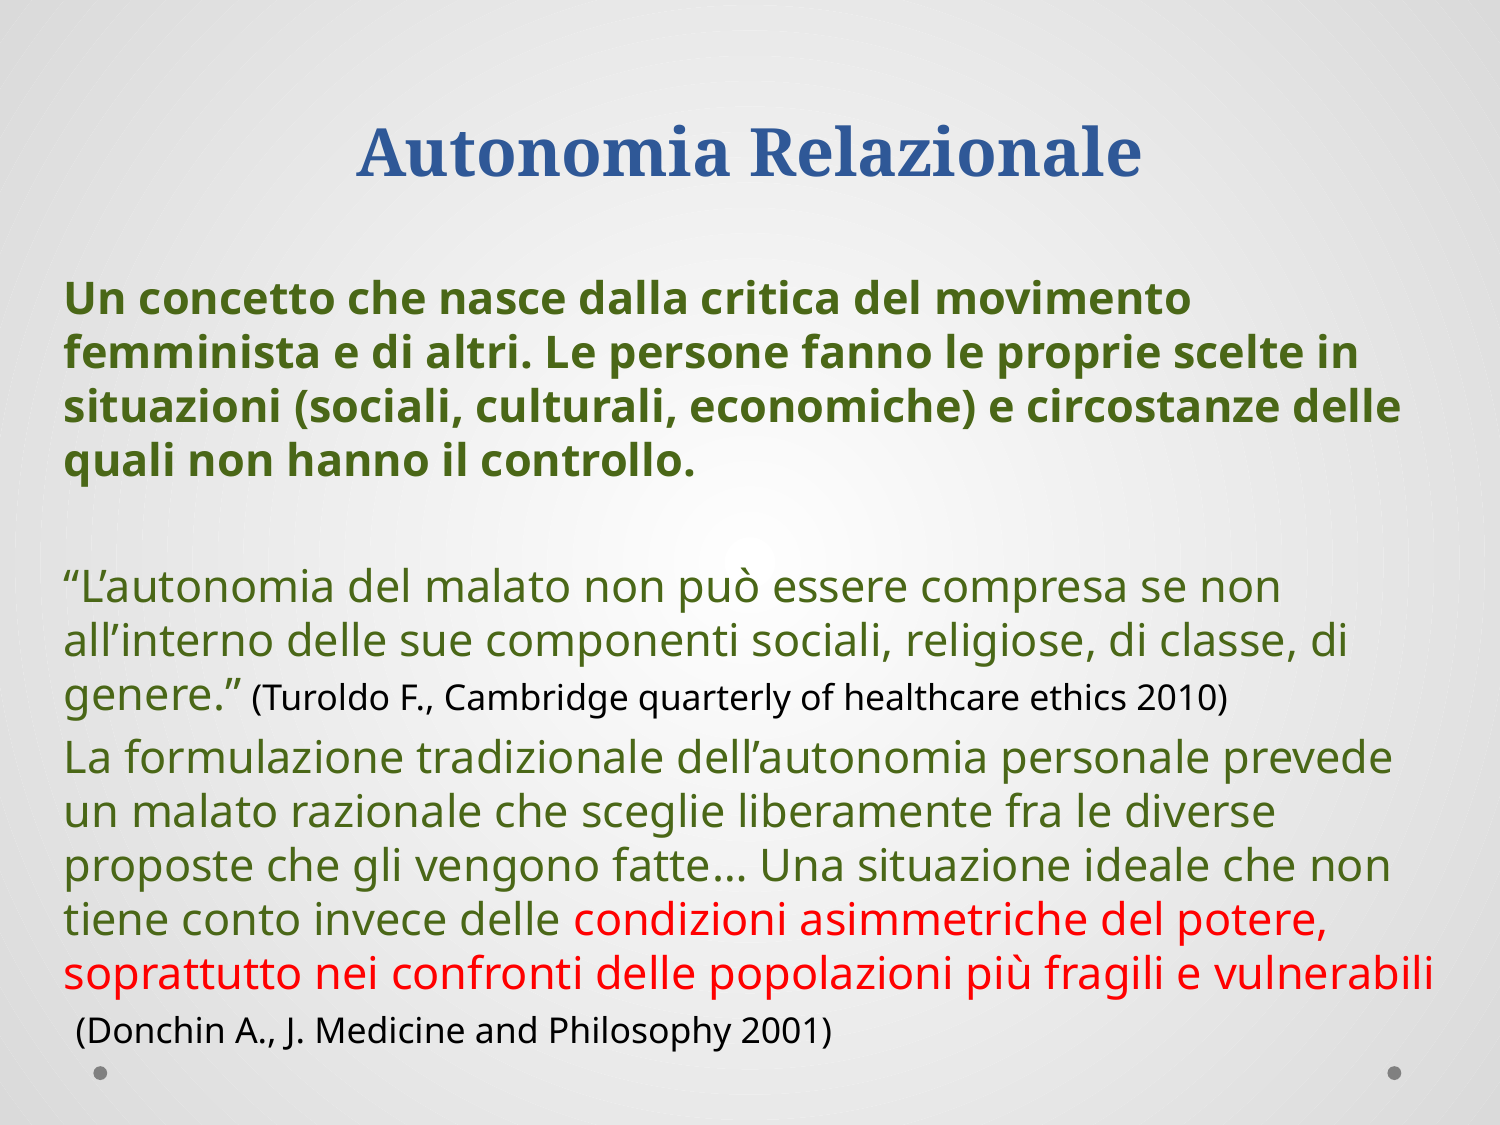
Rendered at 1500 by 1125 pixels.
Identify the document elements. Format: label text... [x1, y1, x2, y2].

title Autonomia Relazionale [75, 89, 1425, 198]
list Un concetto che nasce dalla critica del movimento femminista e di altri. Le persone fanno le proprie scelte in situazioni (sociali, culturali, economiche) e circostanze delle quali non hanno il controllo. “L’autonomia del malato non può essere compresa se non all’interno delle sue componenti sociali, religiose, di classe, di genere.” (Turoldo F., Cambridge quarterly of healthcare ethics 2010) La formulazione tradizionale dell’autonomia personale prevede un malato razionale che sceglie liberamente fra le diverse proposte che gli vengono fatte… Una situazione ideale che non tiene conto invece delle condizioni asimmetriche del potere, soprattutto nei confronti delle popolazioni più fragili e vulnerabili (Donchin A., J. Medicine and Philosophy 2001) [48, 262, 1456, 1065]
